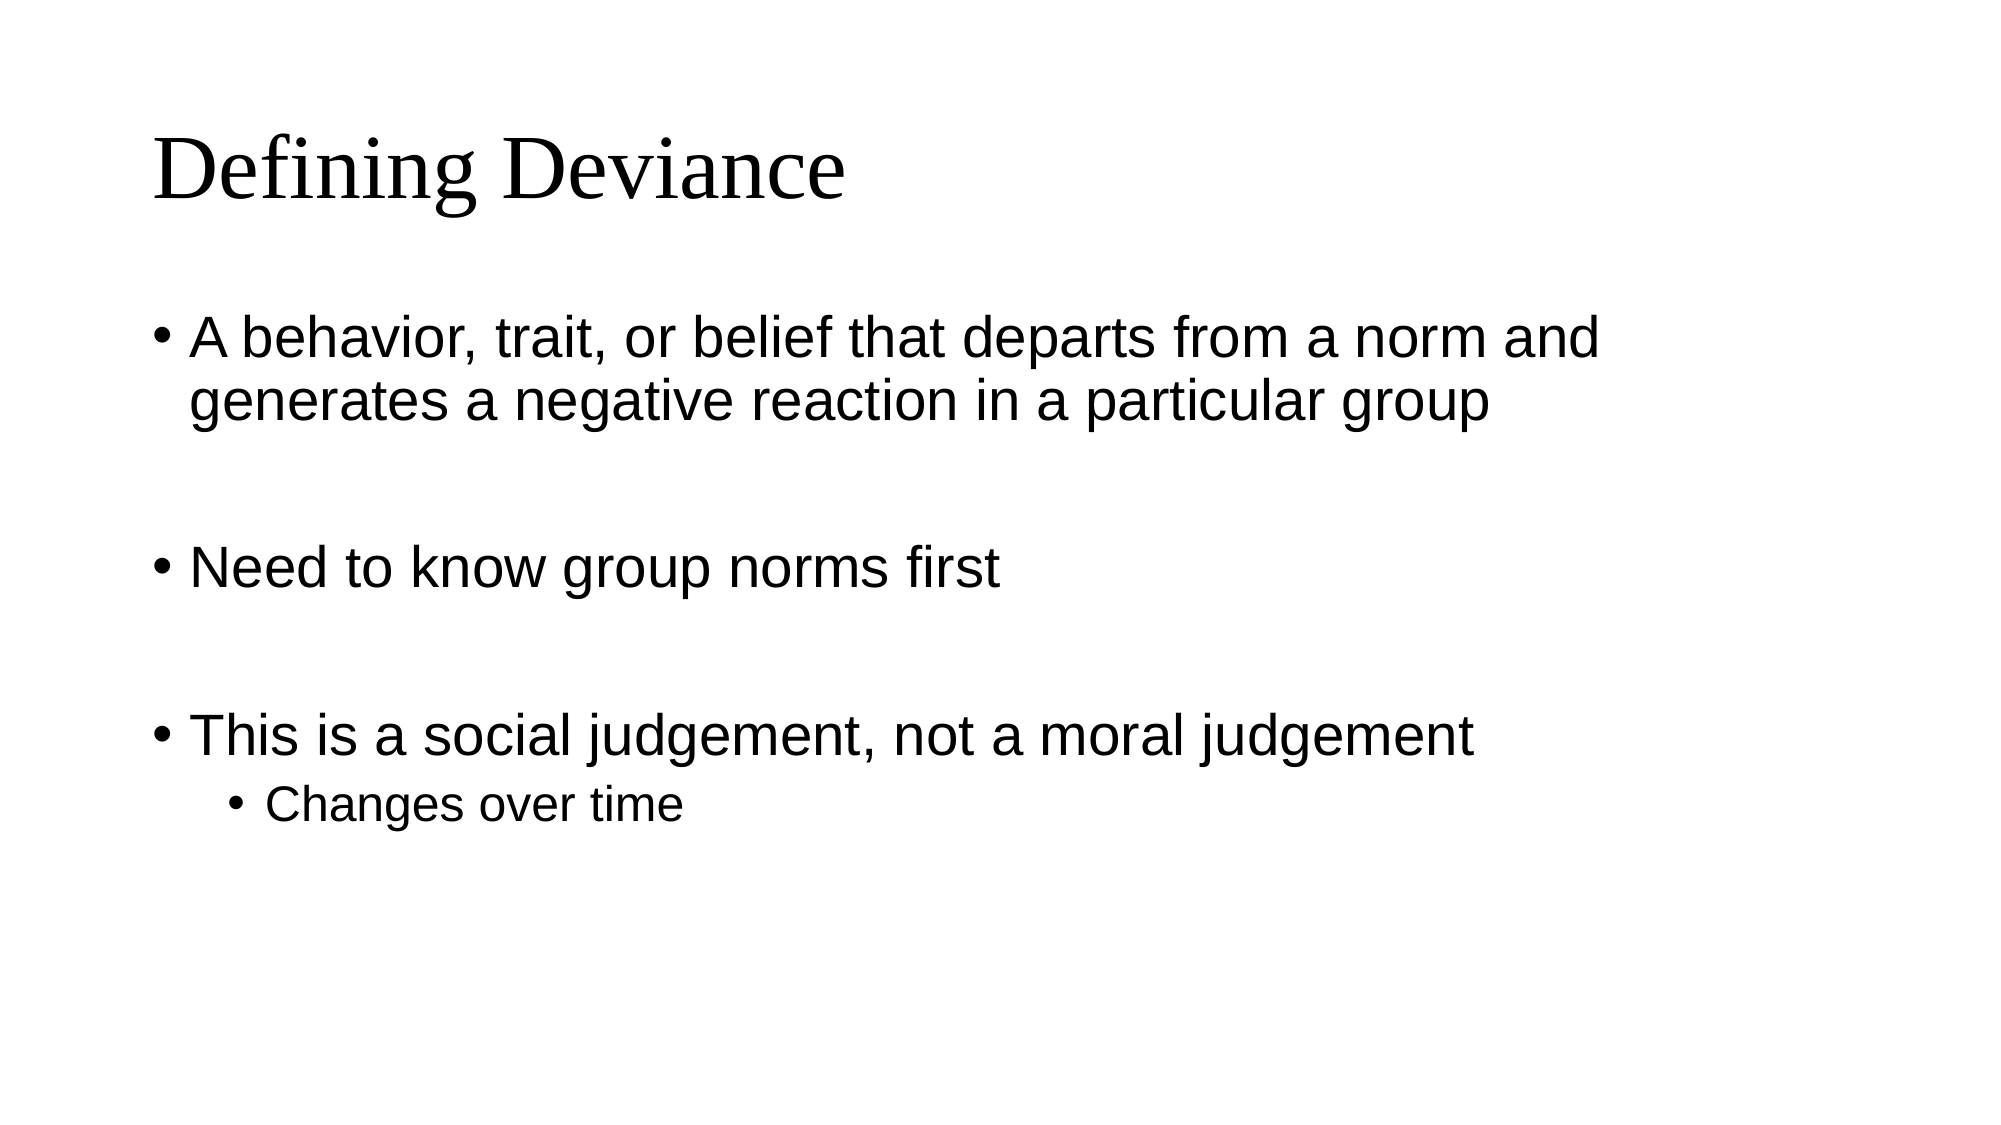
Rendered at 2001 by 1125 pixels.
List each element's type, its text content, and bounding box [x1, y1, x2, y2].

title Defining Deviance [137, 59, 1863, 278]
list A behavior, trait, or belief that departs from a norm and generates a negative reaction in a particular group Need to know group norms first This is a social judgement, not a moral judgement Changes over time [137, 299, 1863, 1014]
